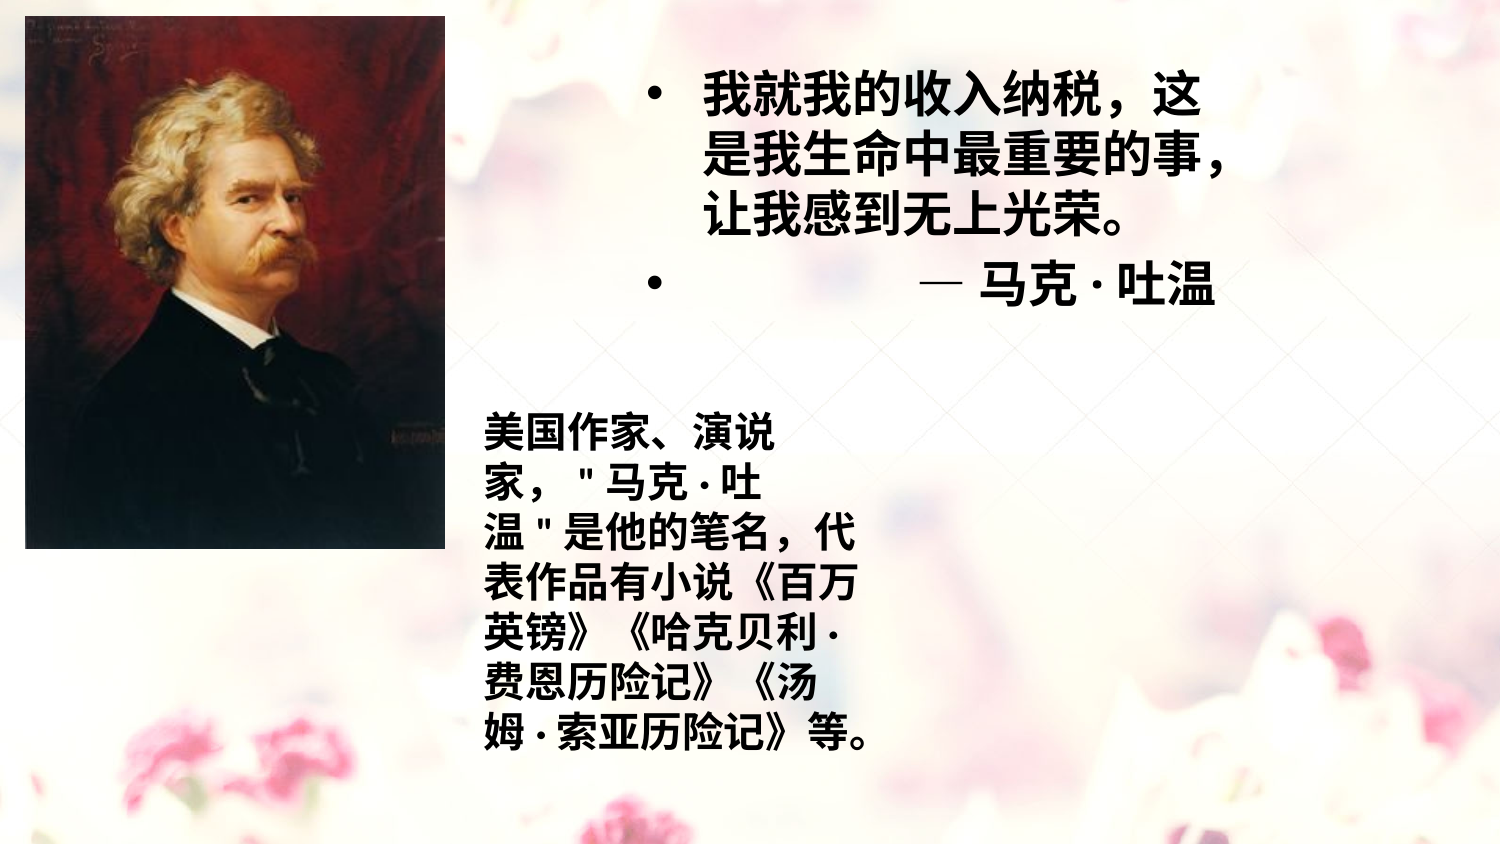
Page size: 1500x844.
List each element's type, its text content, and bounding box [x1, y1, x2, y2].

picture [0, 0, 1500, 844]
text_box 美国作家、演说家，"马克·吐温"是他的笔名，代表作品有小说《百万英镑》《哈克贝利·费恩历险记》《汤姆·索亚历险记》等。 [469, 397, 886, 763]
list 我就我的收入纳税，这是我生命中最重要的事，让我感到无上光荣。 —马克·吐温 [634, 56, 1255, 614]
